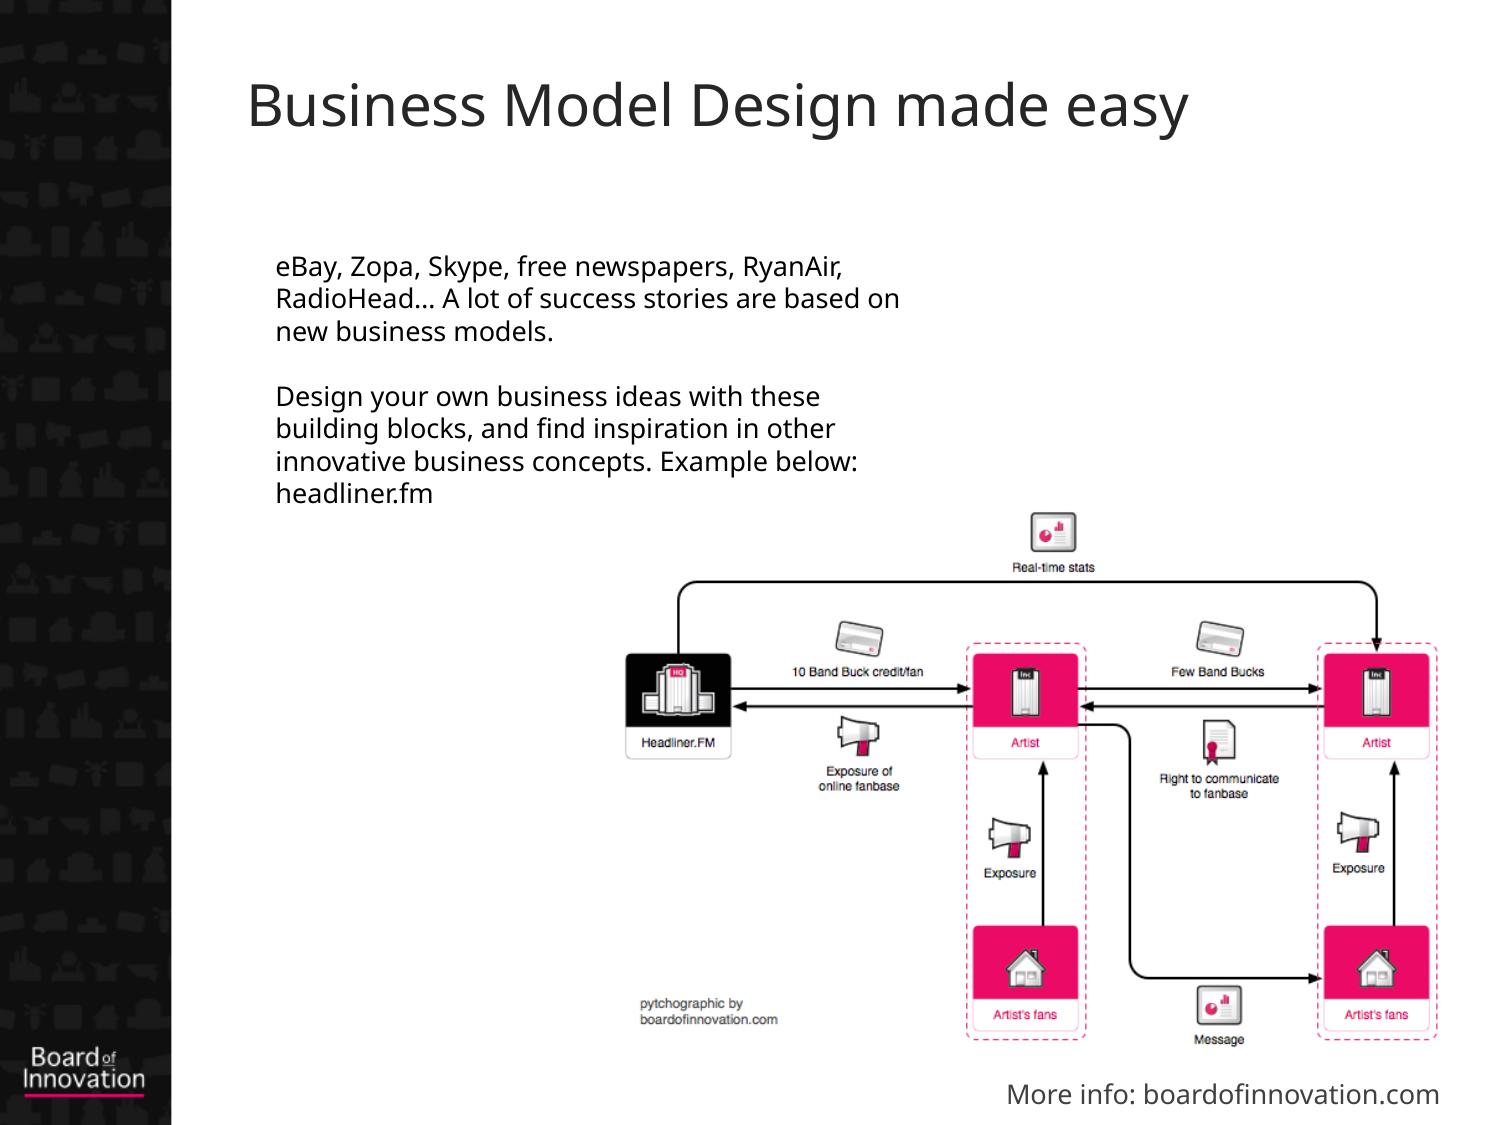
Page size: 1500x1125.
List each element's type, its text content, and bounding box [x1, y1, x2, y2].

title Business Model Design made easy [239, 52, 1448, 144]
picture [0, 0, 172, 1125]
picture [613, 500, 1450, 1060]
text_box eBay, Zopa, Skype, free newspapers, RyanAir, RadioHead… A lot of success stories are based on new business models. Design your own business ideas with these building blocks, and find inspiration in other innovative business concepts. Example below: headliner.fm [275, 228, 919, 595]
